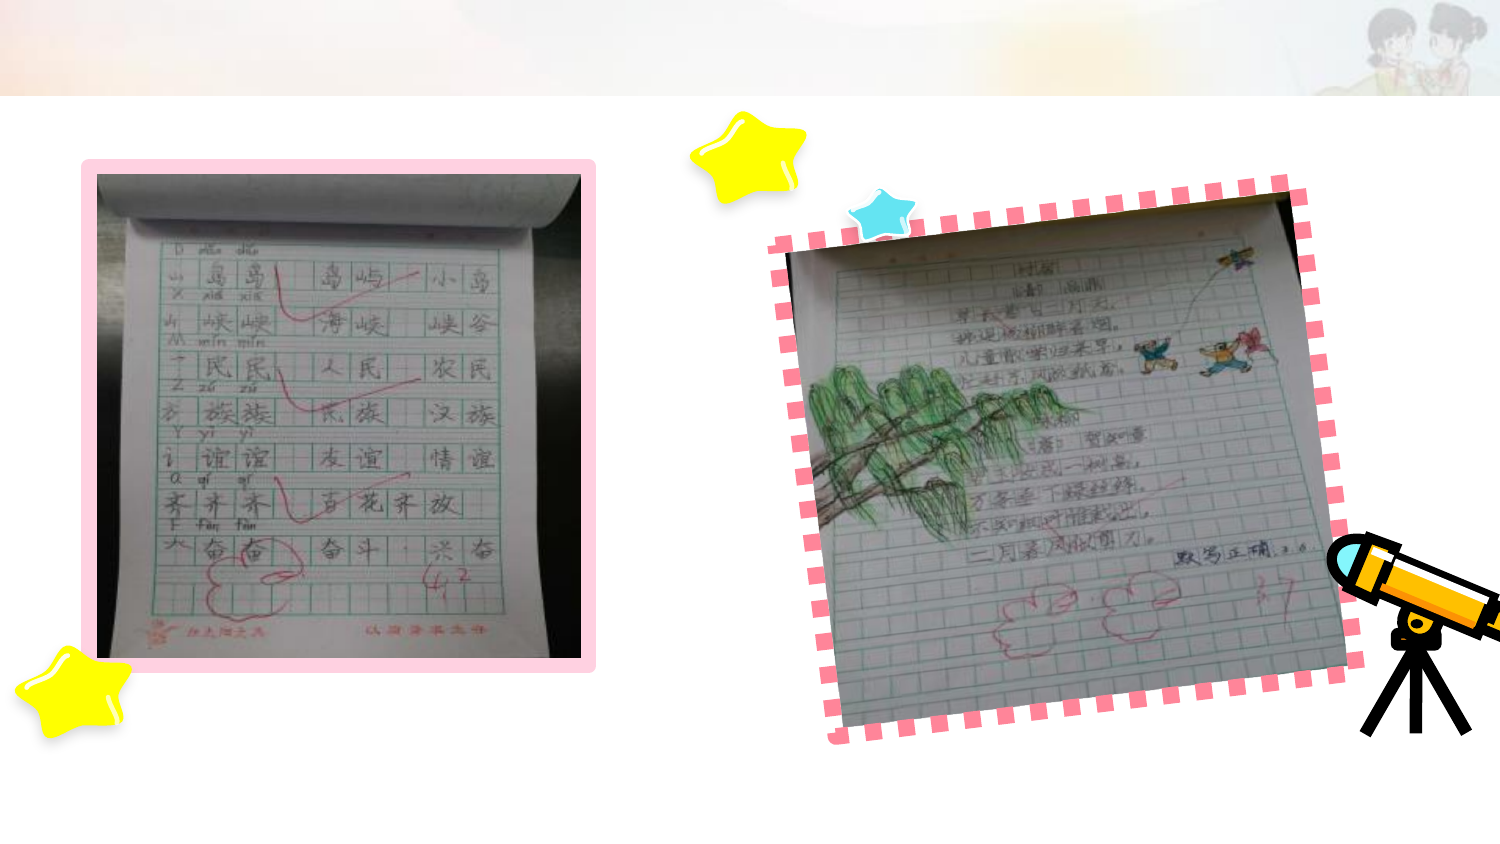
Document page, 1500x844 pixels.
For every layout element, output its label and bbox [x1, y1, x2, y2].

text_box [691, 110, 809, 197]
picture [96, 174, 581, 659]
picture [786, 192, 1333, 727]
text_box [16, 645, 134, 732]
text_box [1324, 550, 1500, 735]
text_box [847, 186, 919, 239]
picture [0, 0, 1500, 96]
